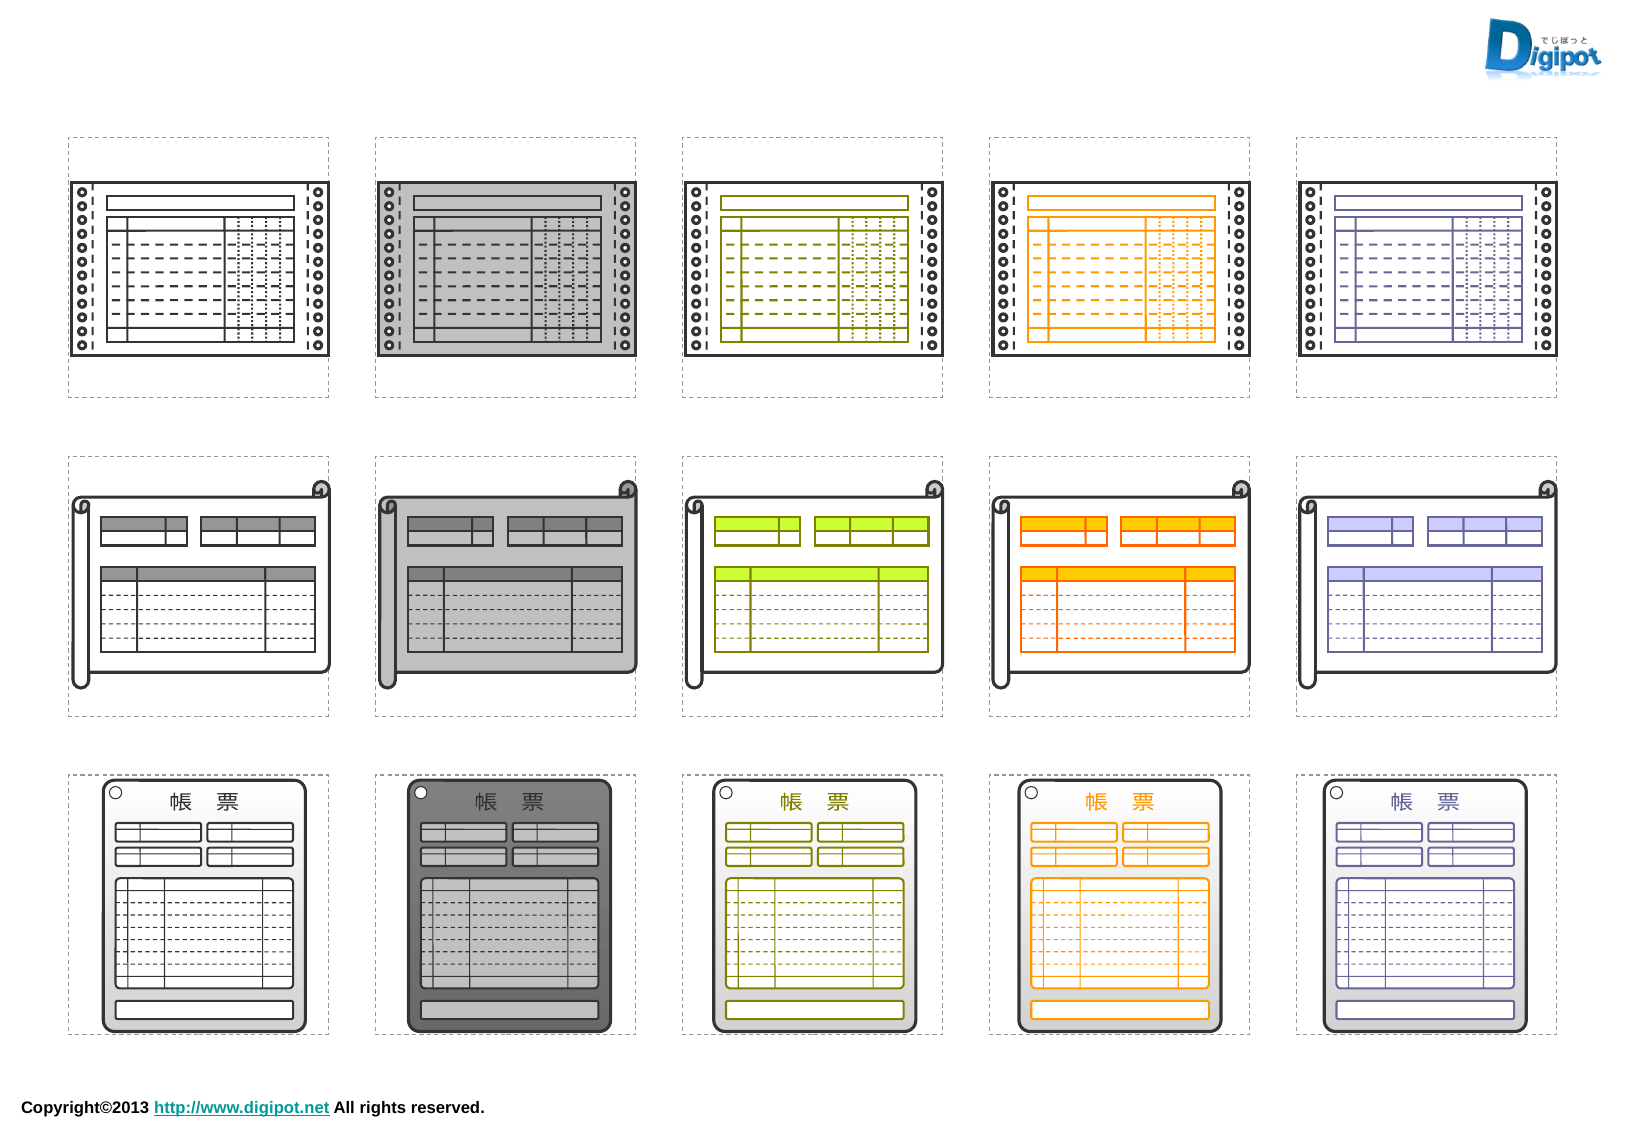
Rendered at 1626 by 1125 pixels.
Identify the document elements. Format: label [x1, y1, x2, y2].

text_box [1299, 181, 1558, 357]
text_box [103, 779, 306, 1032]
text_box [379, 481, 637, 689]
text_box [1323, 779, 1527, 1032]
text_box [686, 481, 943, 689]
text_box [1018, 779, 1222, 1032]
text_box [992, 181, 1250, 357]
picture [1485, 18, 1602, 82]
text_box [1299, 481, 1557, 689]
text_box [71, 181, 329, 357]
text_box [378, 181, 636, 357]
text_box [992, 481, 1250, 689]
text_box [72, 481, 330, 689]
text_box [408, 779, 611, 1032]
text_box [685, 181, 943, 357]
text_box [713, 779, 917, 1032]
